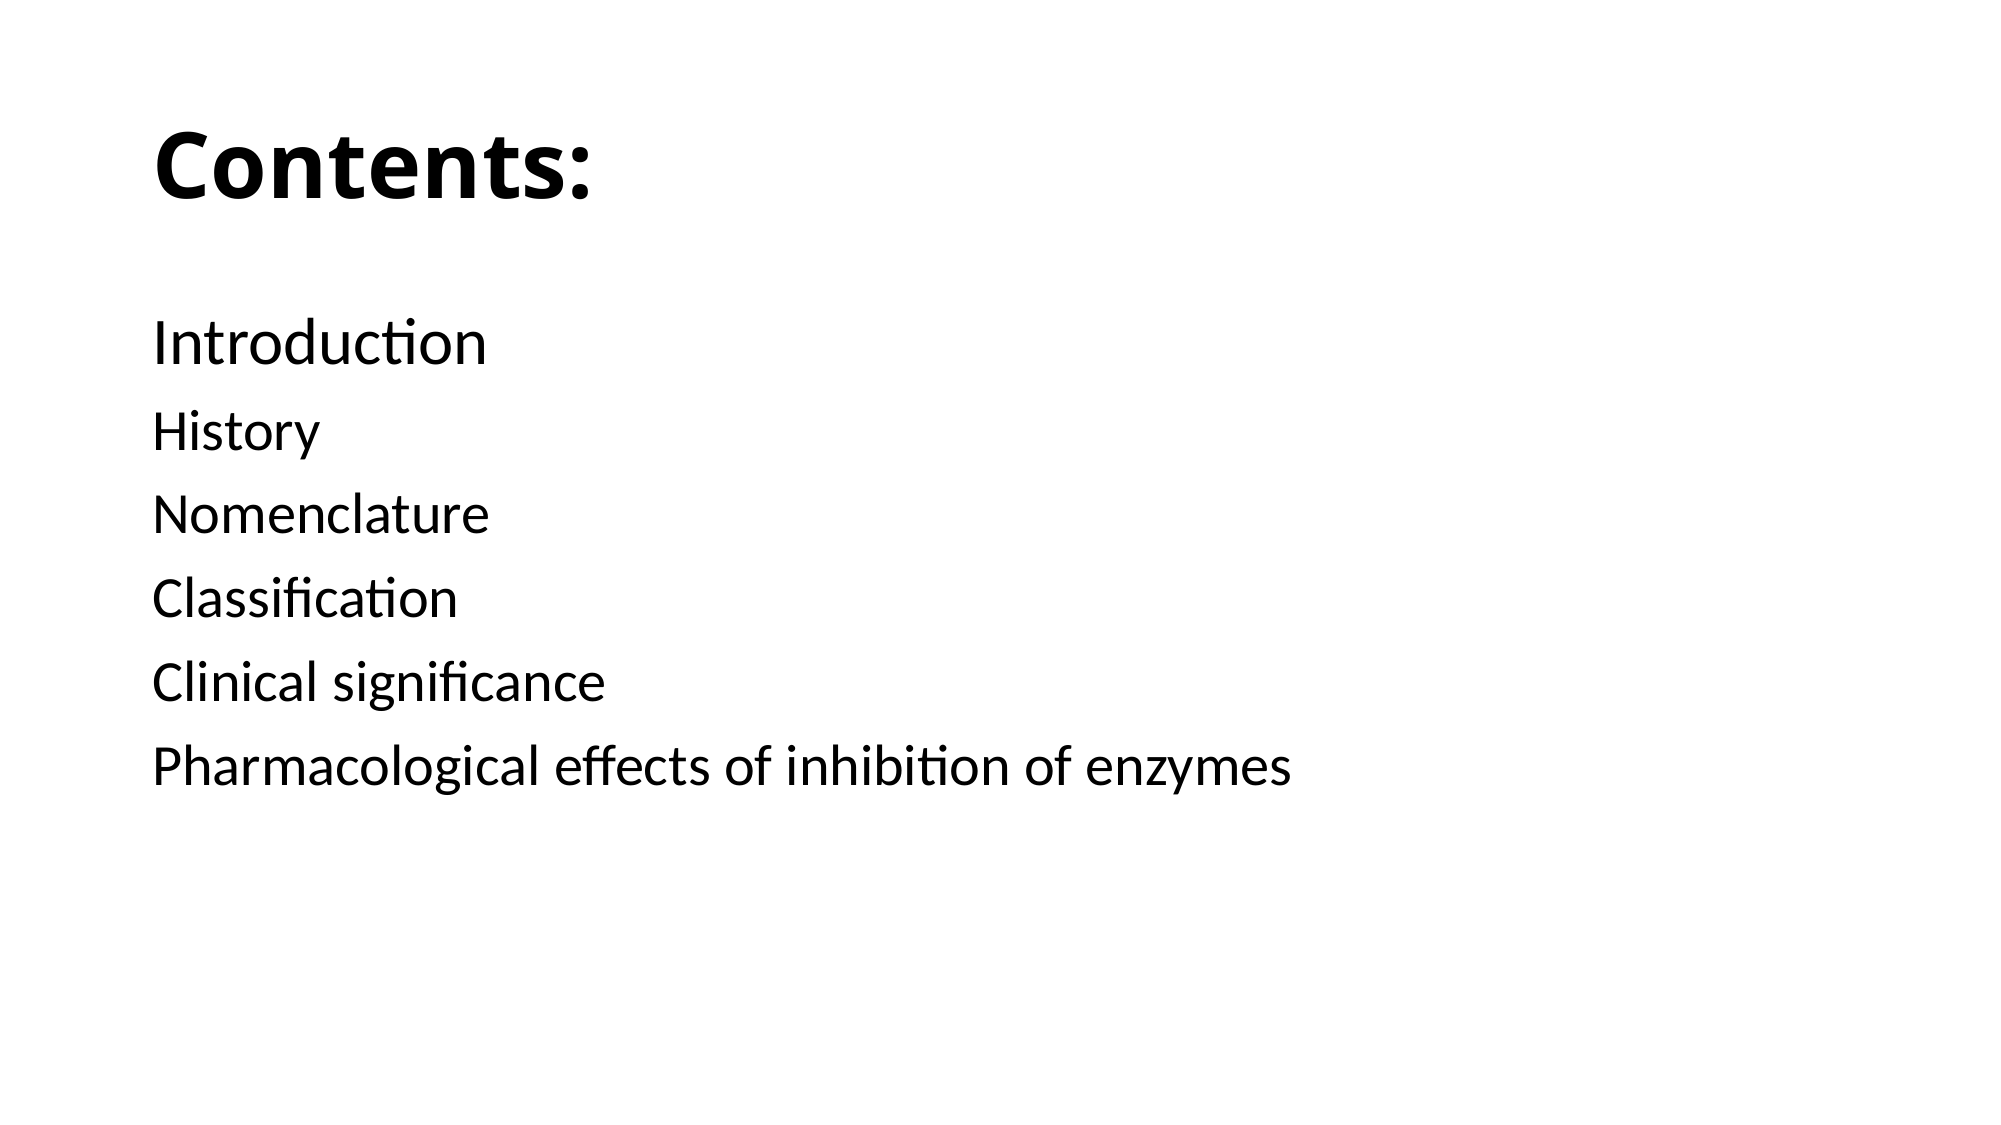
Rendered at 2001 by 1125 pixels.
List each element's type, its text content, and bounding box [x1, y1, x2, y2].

list Introduction History Nomenclature Classification Clinical significance Pharmacological effects of inhibition of enzymes [137, 299, 1863, 1014]
title Contents: [137, 59, 1863, 278]
